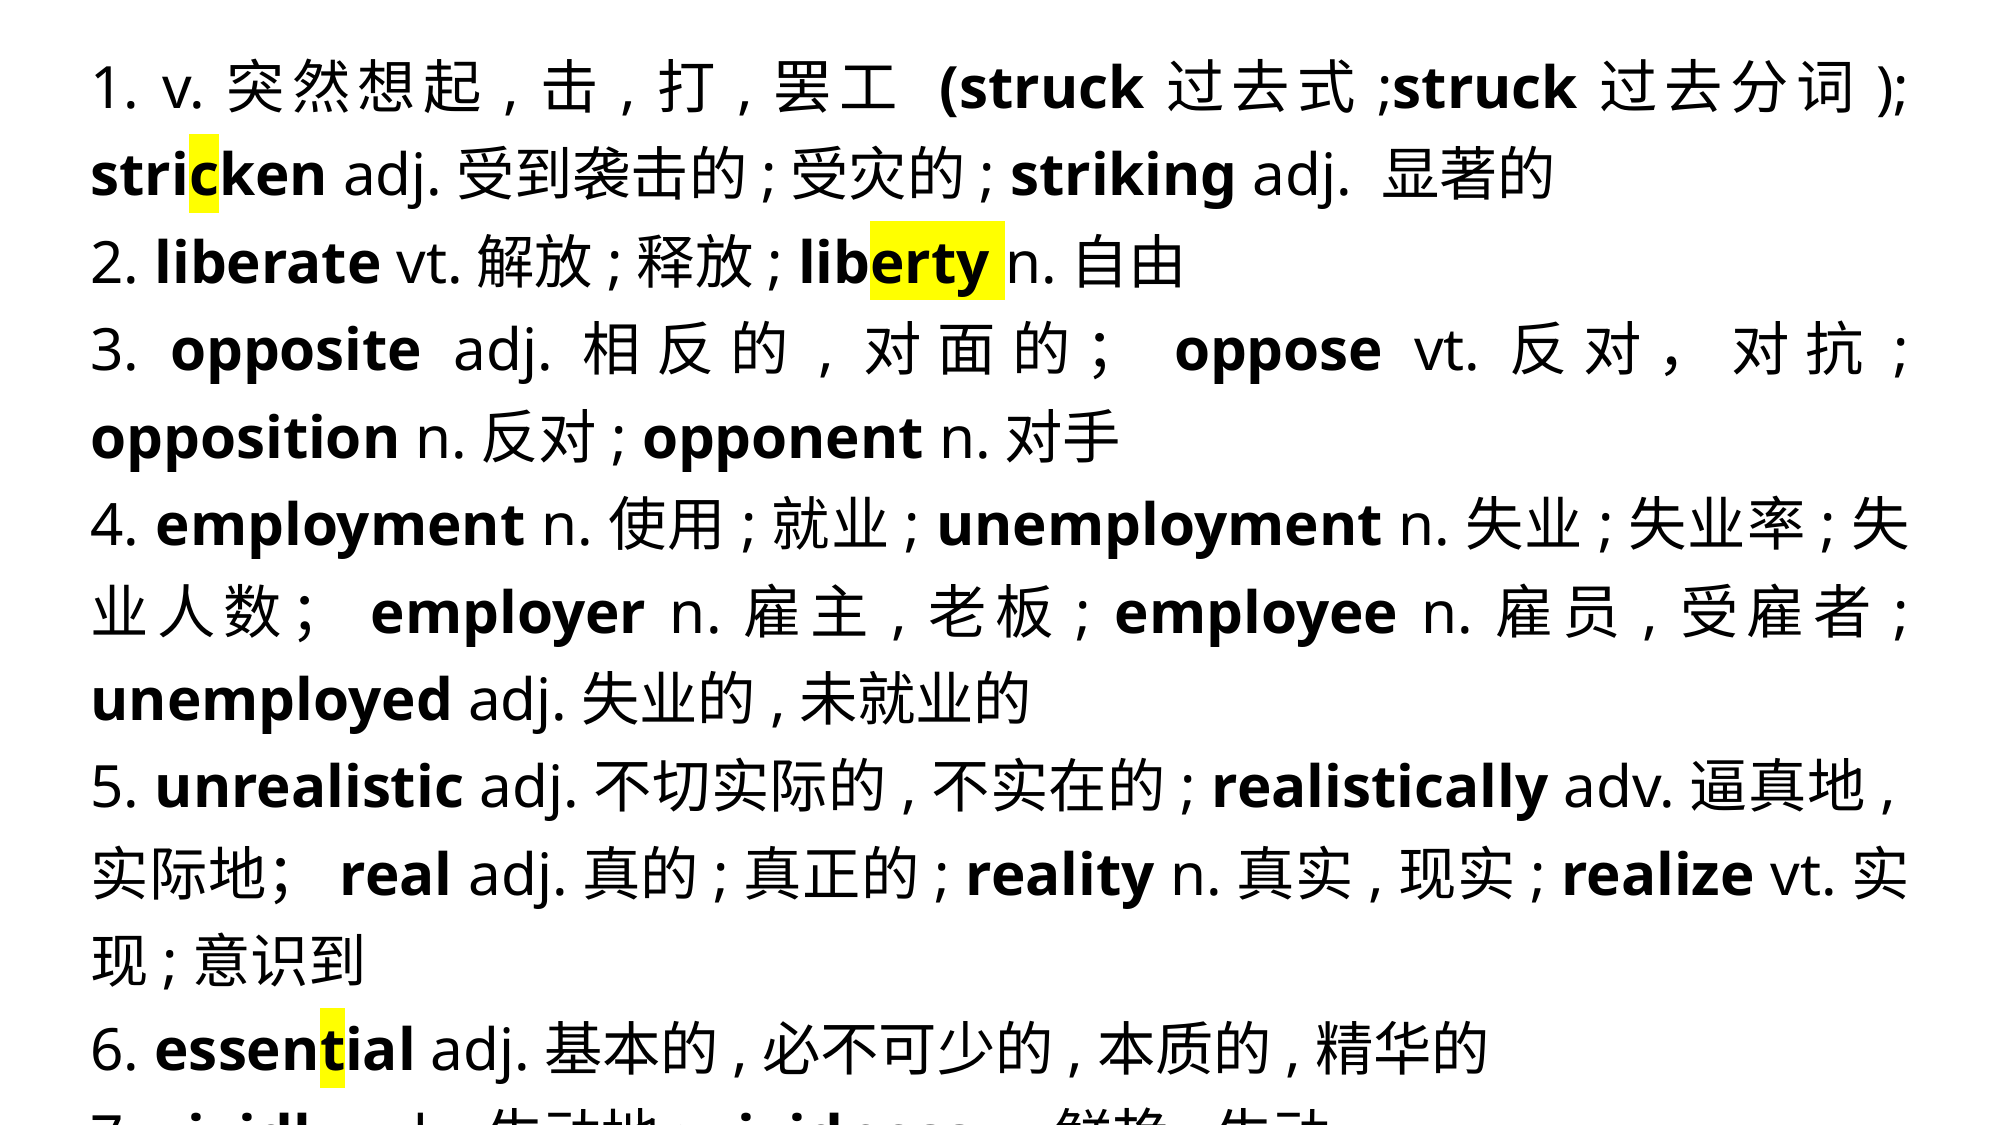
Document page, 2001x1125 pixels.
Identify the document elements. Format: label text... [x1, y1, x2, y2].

text_box 1. v.突然想起,击,打,罢工 (struck过去式;struck过去分词); stricken adj.受到袭击的;受灾的; striking adj. 显著的 2. liberate vt.解放;释放; liberty n.自由 3. opposite adj.相反的,对面的；oppose vt.反对，对抗; opposition n.反对; opponent n.对手 4. employment n.使用;就业; unemployment n.失业;失业率;失业人数；employer n.雇主,老板; employee n.雇员,受雇者; unemployed adj.失业的,未就业的 5. unrealistic adj.不切实际的,不实在的; realistically adv.逼真地,实际地；real adj.真的;真正的; reality n.真实,现实; realize vt.实现;意识到 6. essential adj.基本的,必不可少的,本质的,精华的 7. vividly adv.生动地; vividness n.鲜艳,生动 [75, 25, 1925, 1125]
